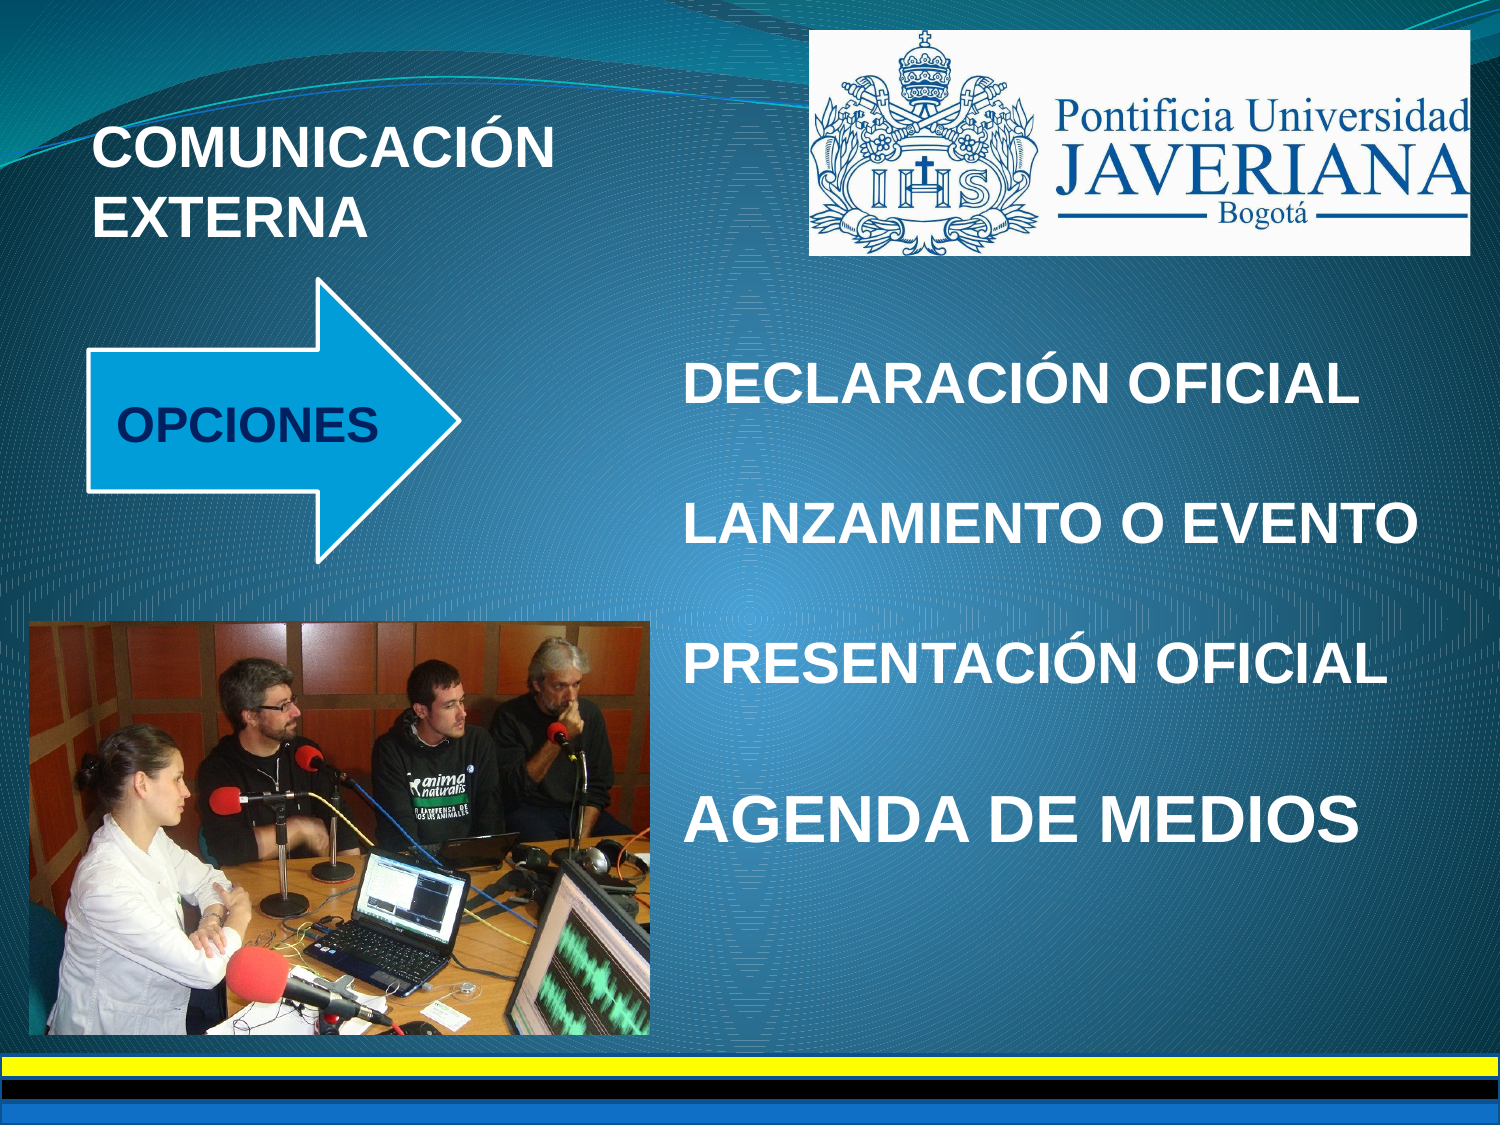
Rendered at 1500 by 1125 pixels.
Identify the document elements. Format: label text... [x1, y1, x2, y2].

text_box [86, 276, 462, 565]
text_box [726, 267, 1500, 338]
text_box [0, 1076, 1500, 1104]
picture [808, 28, 1471, 256]
text_box [0, 1053, 1500, 1076]
picture [29, 621, 650, 1036]
text_box DECLARACIÓN OFICIAL LANZAMIENTO O EVENTO PRESENTACIÓN OFICIAL AGENDA DE MEDIOS [667, 338, 1500, 1023]
text_box [0, 1104, 1500, 1125]
text_box OPCIONES [101, 385, 396, 460]
text_box COMUNICACIÓN EXTERNA [76, 101, 802, 257]
text_box [64, 326, 315, 387]
text_box [369, 326, 726, 387]
